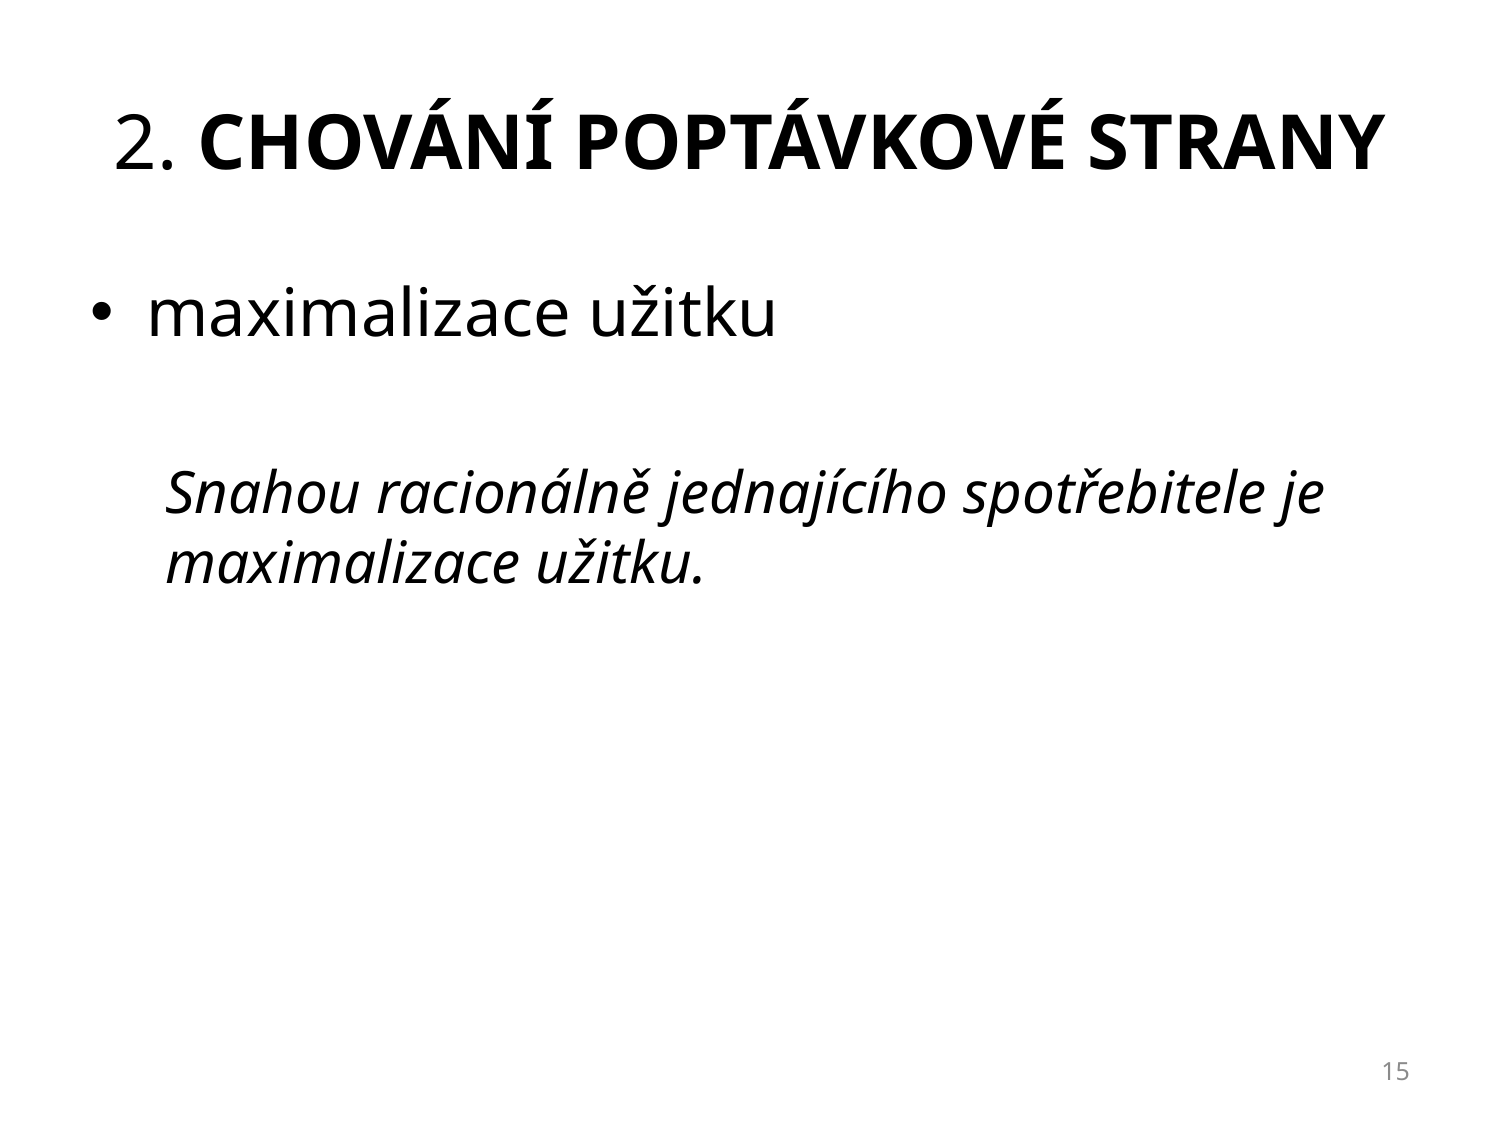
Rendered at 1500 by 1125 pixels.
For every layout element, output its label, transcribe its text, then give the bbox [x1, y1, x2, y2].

title 2. chování poptávkové strany [75, 45, 1425, 233]
list maximalizace užitku Snahou racionálně jednajícího spotřebitele je maximalizace užitku. [75, 262, 1425, 1005]
slide_number 15 [1074, 1042, 1425, 1103]
